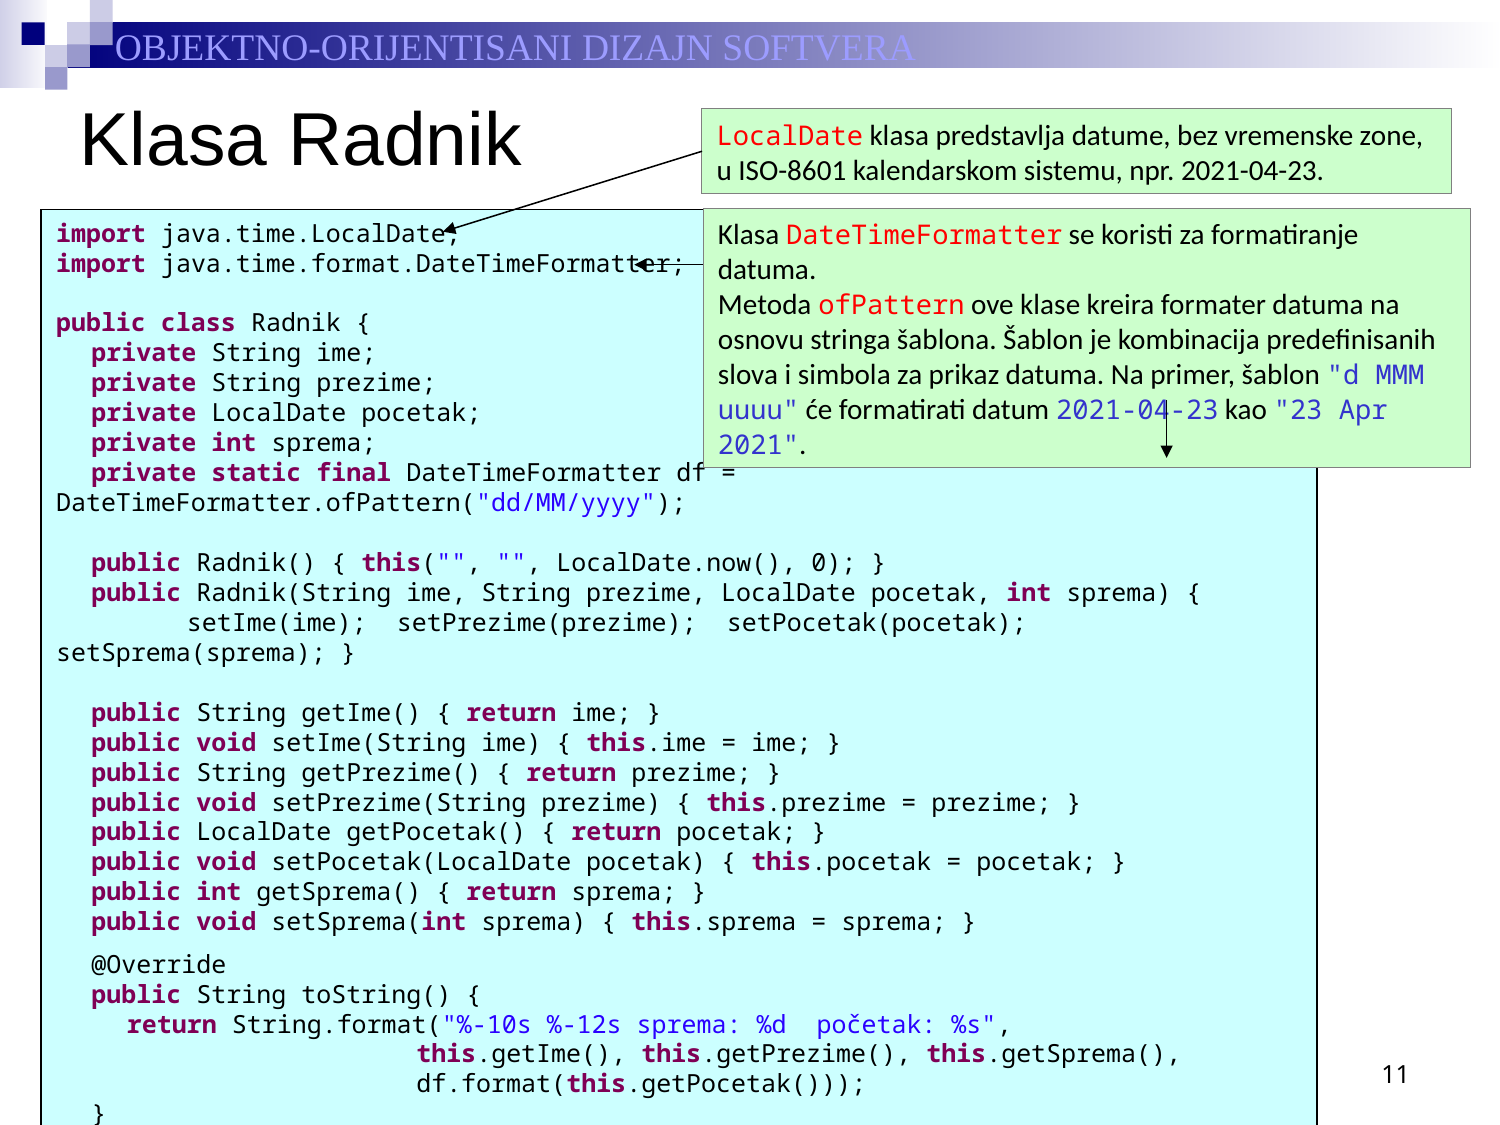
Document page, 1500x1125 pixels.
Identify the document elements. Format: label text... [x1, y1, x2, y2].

text_box import java.time.LocalDate; import java.time.format.DateTimeFormatter; public class Radnik { private String ime; private String prezime; private LocalDate pocetak; private int sprema; private static final DateTimeFormatter df = DateTimeFormatter.ofPattern("dd/MM/yyyy"); public Radnik() { this("", "", LocalDate.now(), 0); } public Radnik(String ime, String prezime, LocalDate pocetak, int sprema) { setIme(ime); setPrezime(prezime); setPocetak(pocetak); setSprema(sprema); } public String getIme() { return ime; } public void setIme(String ime) { this.ime = ime; } public String getPrezime() { return prezime; } public void setPrezime(String prezime) { this.prezime = prezime; } public LocalDate getPocetak() { return pocetak; } public void setPocetak(LocalDate pocetak) { this.pocetak = pocetak; } public int getSprema() { return sprema; } public void setSprema(int sprema) { this.sprema = sprema; } @Override public String toString() { return String.format("%-10s %-12s sprema: %d početak: %s", this.getIme(), this.getPrezime(), this.getSprema(), df.format(this.getPocetak())); } } [41, 209, 1317, 1125]
text_box LocalDate klasa predstavlja datume, bez vremenske zone, u ISO-8601 kalendarskom sistemu, npr. 2021-04-23. [701, 108, 1452, 194]
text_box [442, 151, 703, 232]
text_box Klasa DateTimeFormatter se koristi za formatiranje datuma. Metoda ofPattern ove klase kreira formater datuma na osnovu stringa šablona. Šablon je kombinacija predefinisanih slova i simbola za prikaz datuma. Na primer, šablon "d MMM uuuu" će formatirati datum 2021-04-23 kao "23 Apr 2021". [703, 208, 1471, 468]
slide_number 11 [1317, 1024, 1426, 1101]
title Klasa Radnik [64, 86, 869, 185]
